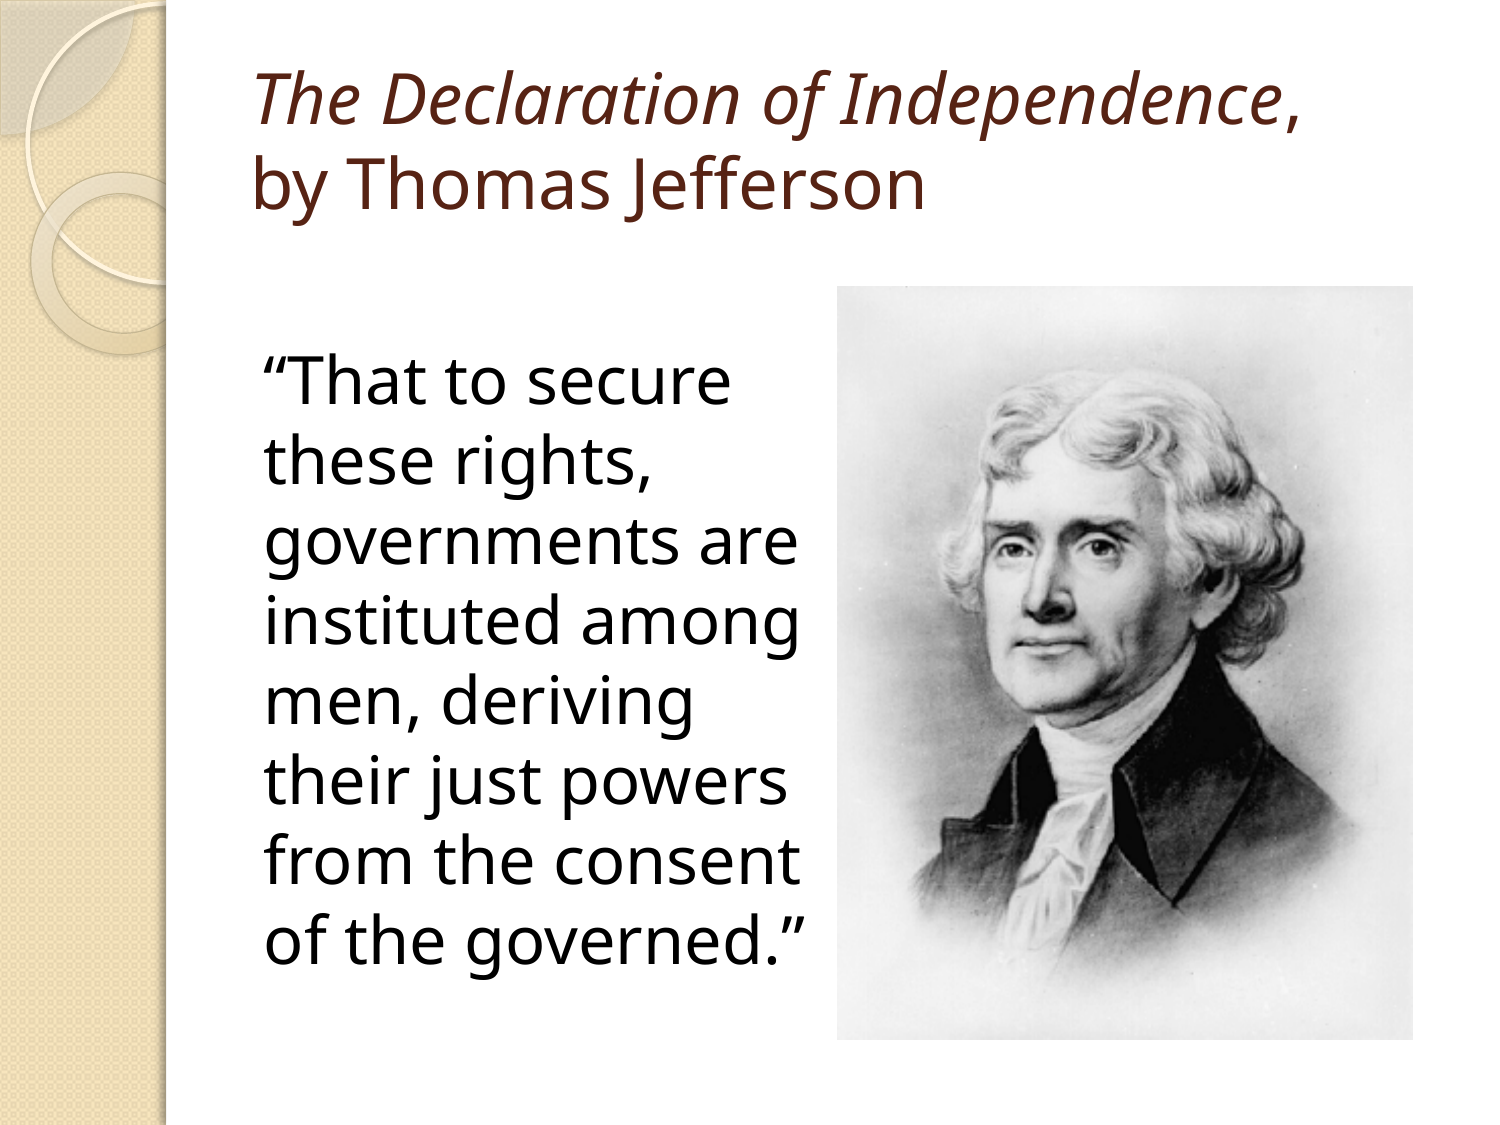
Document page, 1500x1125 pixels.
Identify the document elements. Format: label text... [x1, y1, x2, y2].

list “That to secure these rights, governments are instituted among men, deriving their just powers from the consent of the governed.” [235, 237, 838, 1025]
picture [837, 286, 1413, 1040]
title The Declaration of Independence, by Thomas Jefferson [235, 45, 1466, 233]
